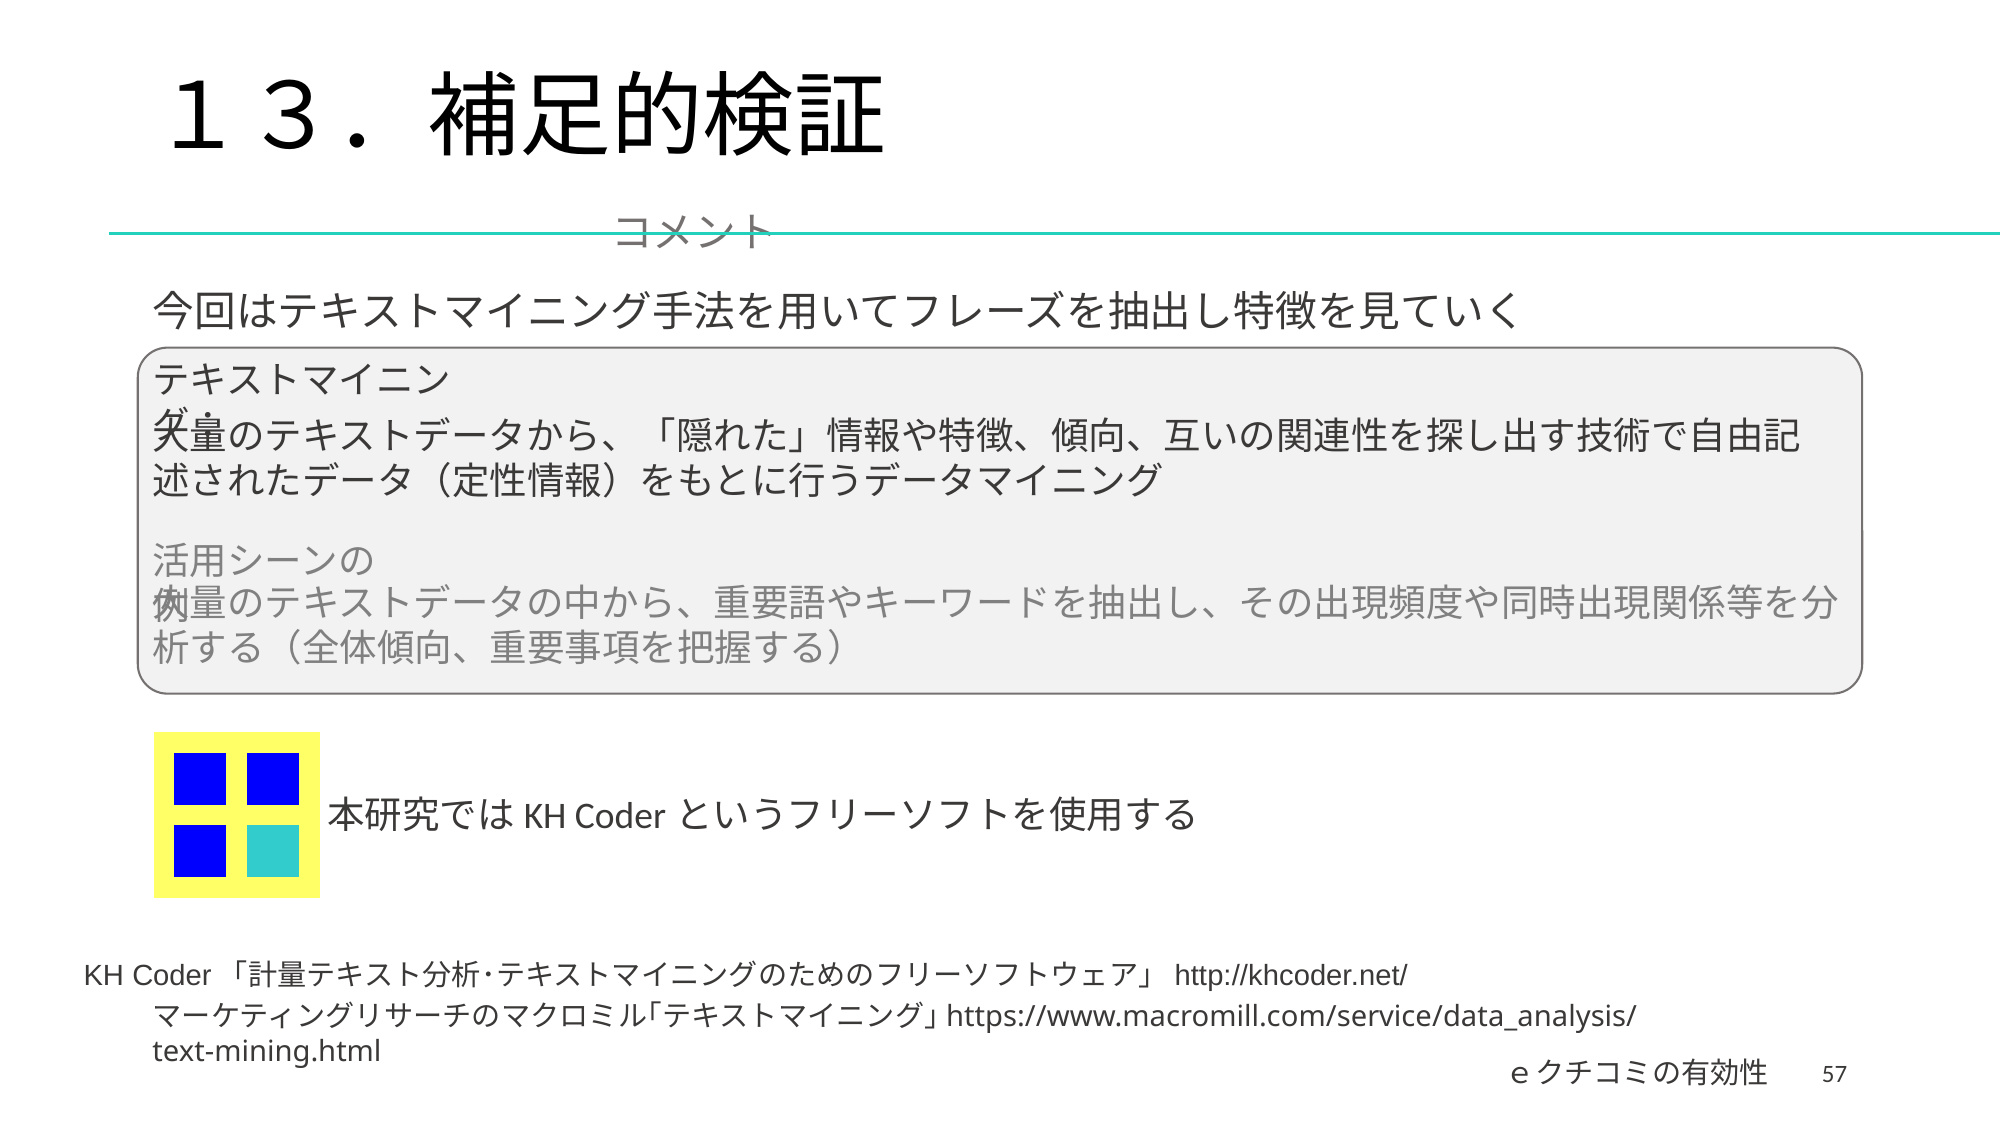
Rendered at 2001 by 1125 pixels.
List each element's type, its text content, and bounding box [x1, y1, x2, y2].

text_box マーケティングリサーチのマクロミル｢テキストマイニング｣https://www.macromill.com/service/data_analysis/text-mining.html [137, 989, 1694, 1075]
text_box KH Coder「計量テキスト分析･テキストマイニングのためのフリーソフトウェア」http://khcoder.net/ [68, 948, 1424, 999]
title １３．補足的検証 コメント [137, 59, 1863, 232]
slide_number 57 [1412, 1042, 1863, 1103]
text_box 今回はテキストマイニング手法を用いてフレーズを抽出し特徴を見ていく [137, 277, 1678, 343]
text_box ｅクチコミの有効性 [1491, 1047, 1784, 1098]
title １３．補足的検証 コメント [137, 235, 1863, 278]
text_box 本研究ではKH Coderというフリーソフトを使用する [333, 783, 1215, 843]
picture [137, 724, 333, 903]
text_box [137, 347, 1863, 694]
